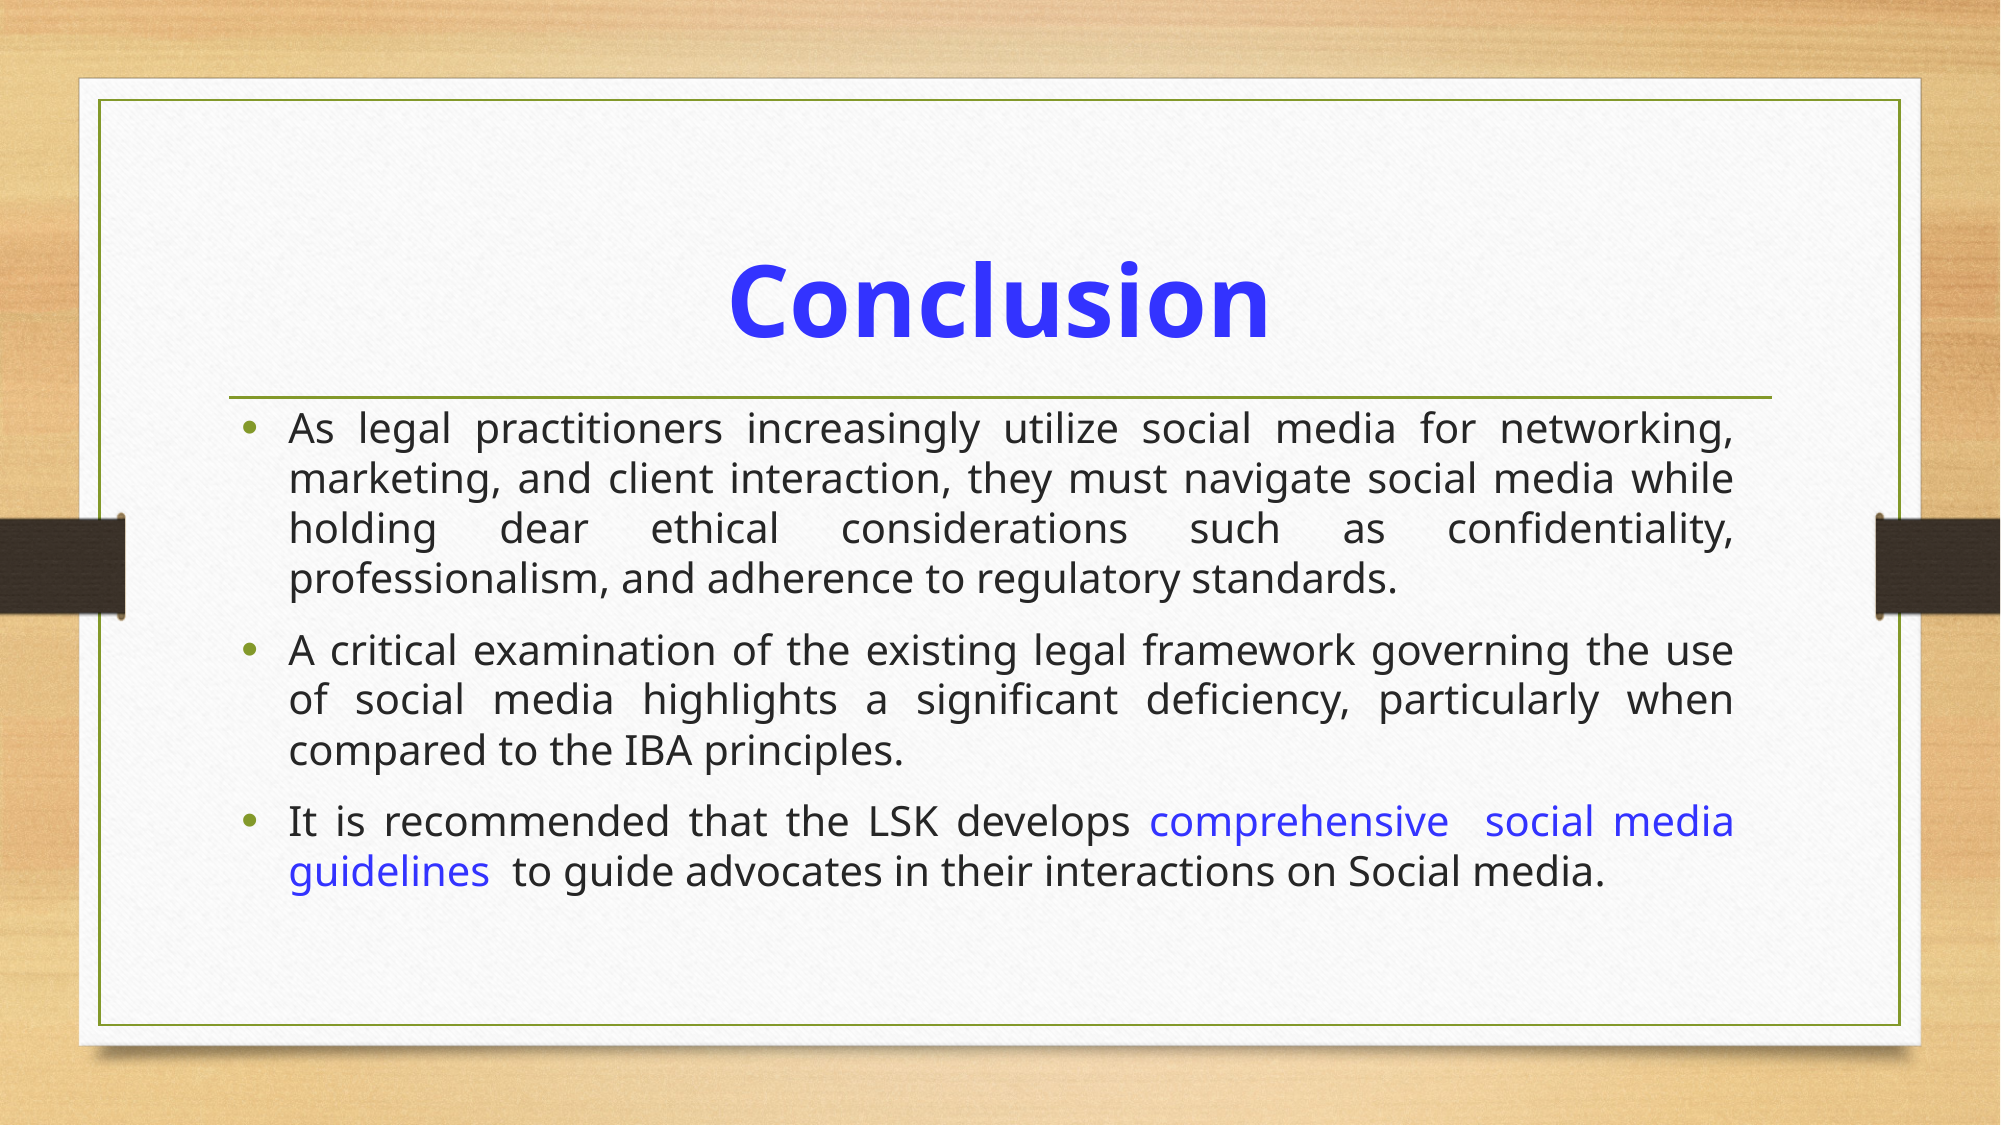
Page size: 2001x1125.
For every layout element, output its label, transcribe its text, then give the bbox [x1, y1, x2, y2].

title Conclusion [212, 219, 1788, 375]
picture [0, 0, 2001, 1125]
list As legal practitioners increasingly utilize social media for networking, marketing, and client interaction, they must navigate social media while holding dear ethical considerations such as confidentiality, professionalism, and adherence to regulatory standards. A critical examination of the existing legal framework governing the use of social media highlights a significant deficiency, particularly when compared to the IBA principles. It is recommended that the LSK develops comprehensive social media guidelines to guide advocates in their interactions on Social media. [226, 394, 1751, 987]
